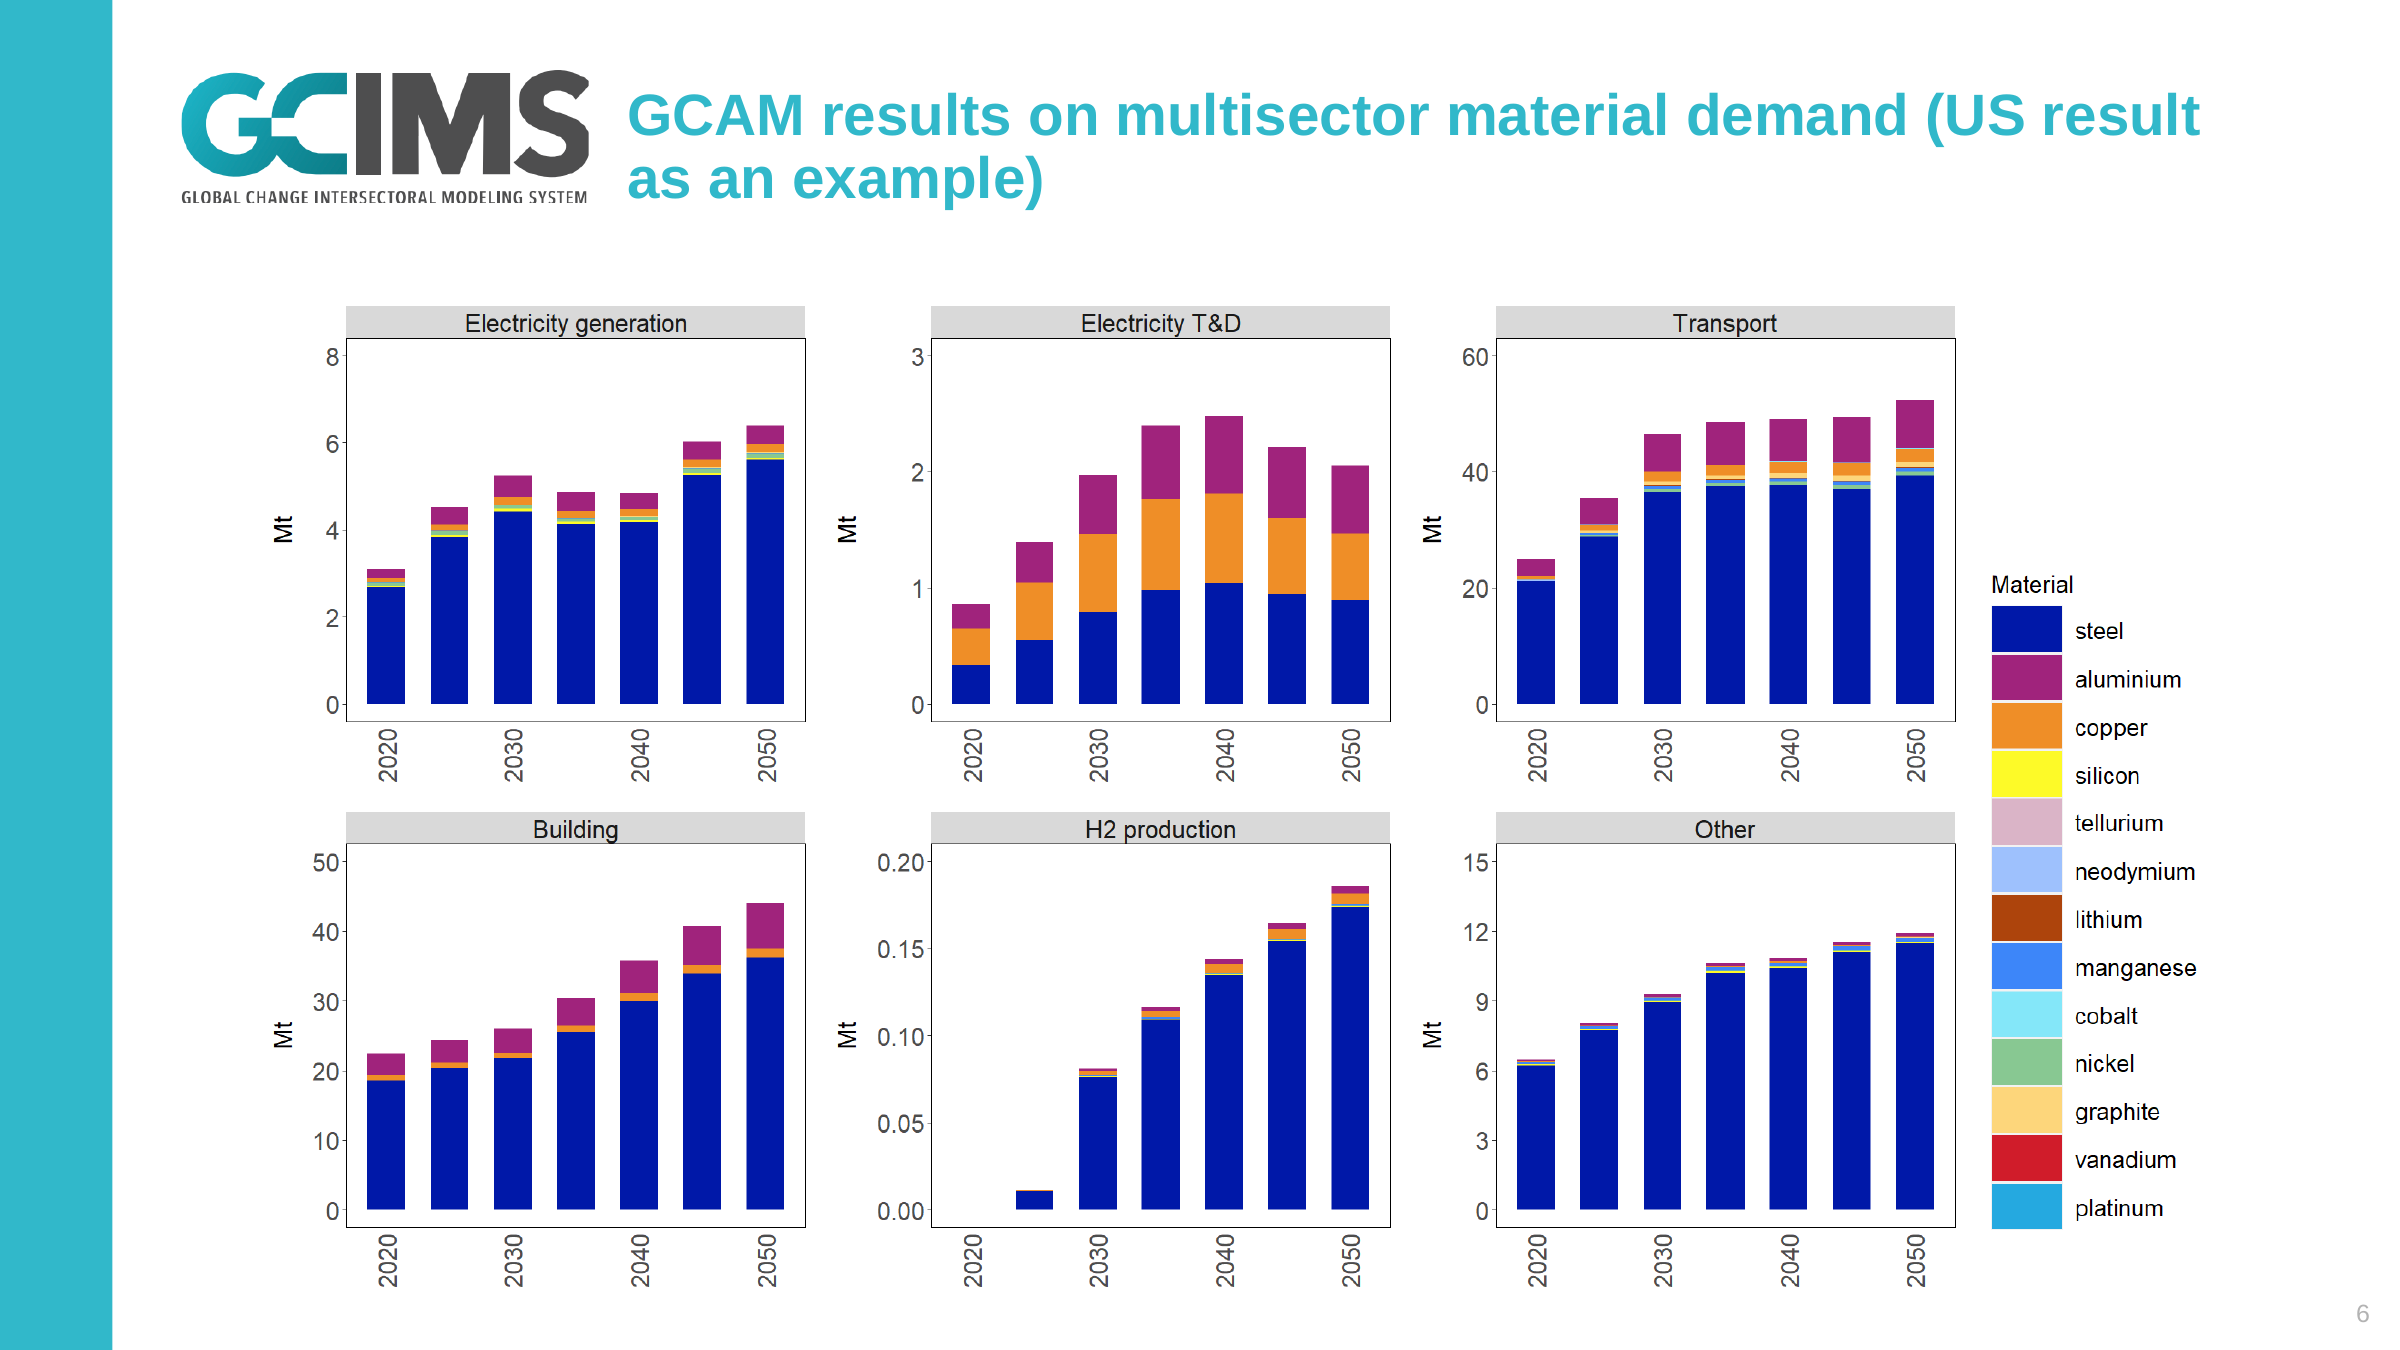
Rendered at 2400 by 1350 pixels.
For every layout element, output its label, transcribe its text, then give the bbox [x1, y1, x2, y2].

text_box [235, 269, 2217, 1296]
slide_number 6 [2295, 1275, 2370, 1350]
title GCAM results on multisector material demand (US result as an example) [627, 13, 2287, 219]
text_box [490, 88, 2291, 233]
